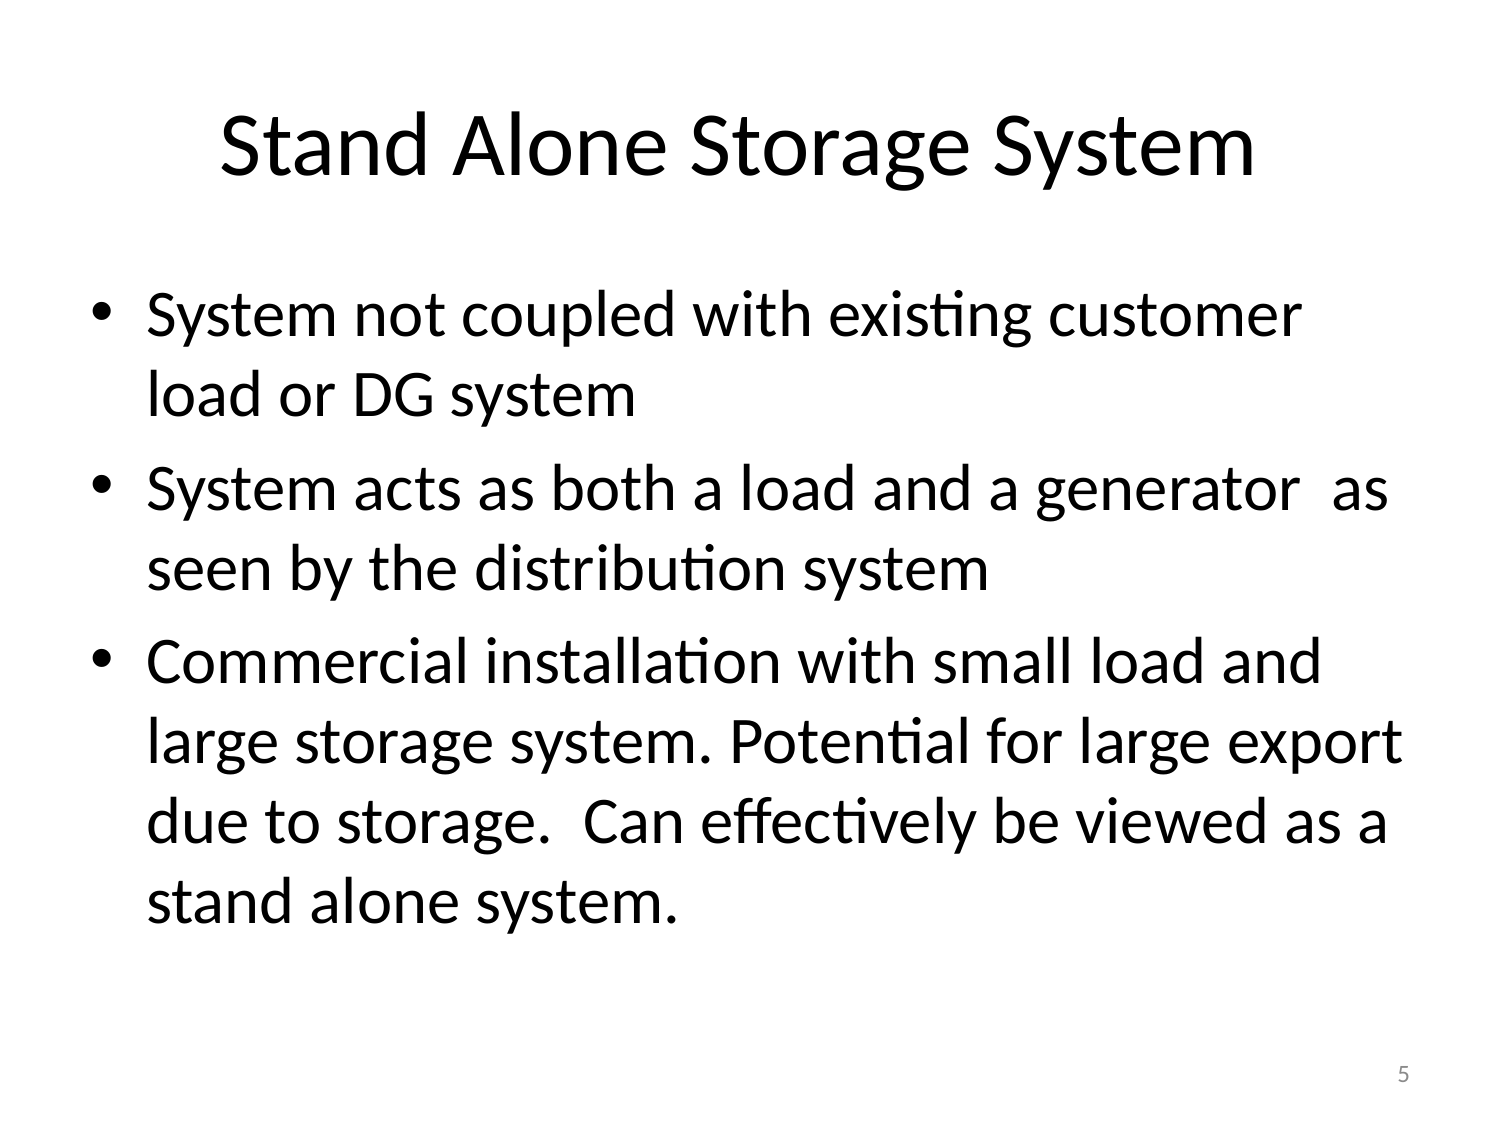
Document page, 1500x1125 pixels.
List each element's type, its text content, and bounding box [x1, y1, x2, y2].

slide_number 5 [1074, 1042, 1425, 1103]
title Stand Alone Storage System [75, 45, 1425, 233]
list System not coupled with existing customer load or DG system System acts as both a load and a generator as seen by the distribution system Commercial installation with small load and large storage system. Potential for large export due to storage. Can effectively be viewed as a stand alone system. [75, 262, 1425, 1005]
